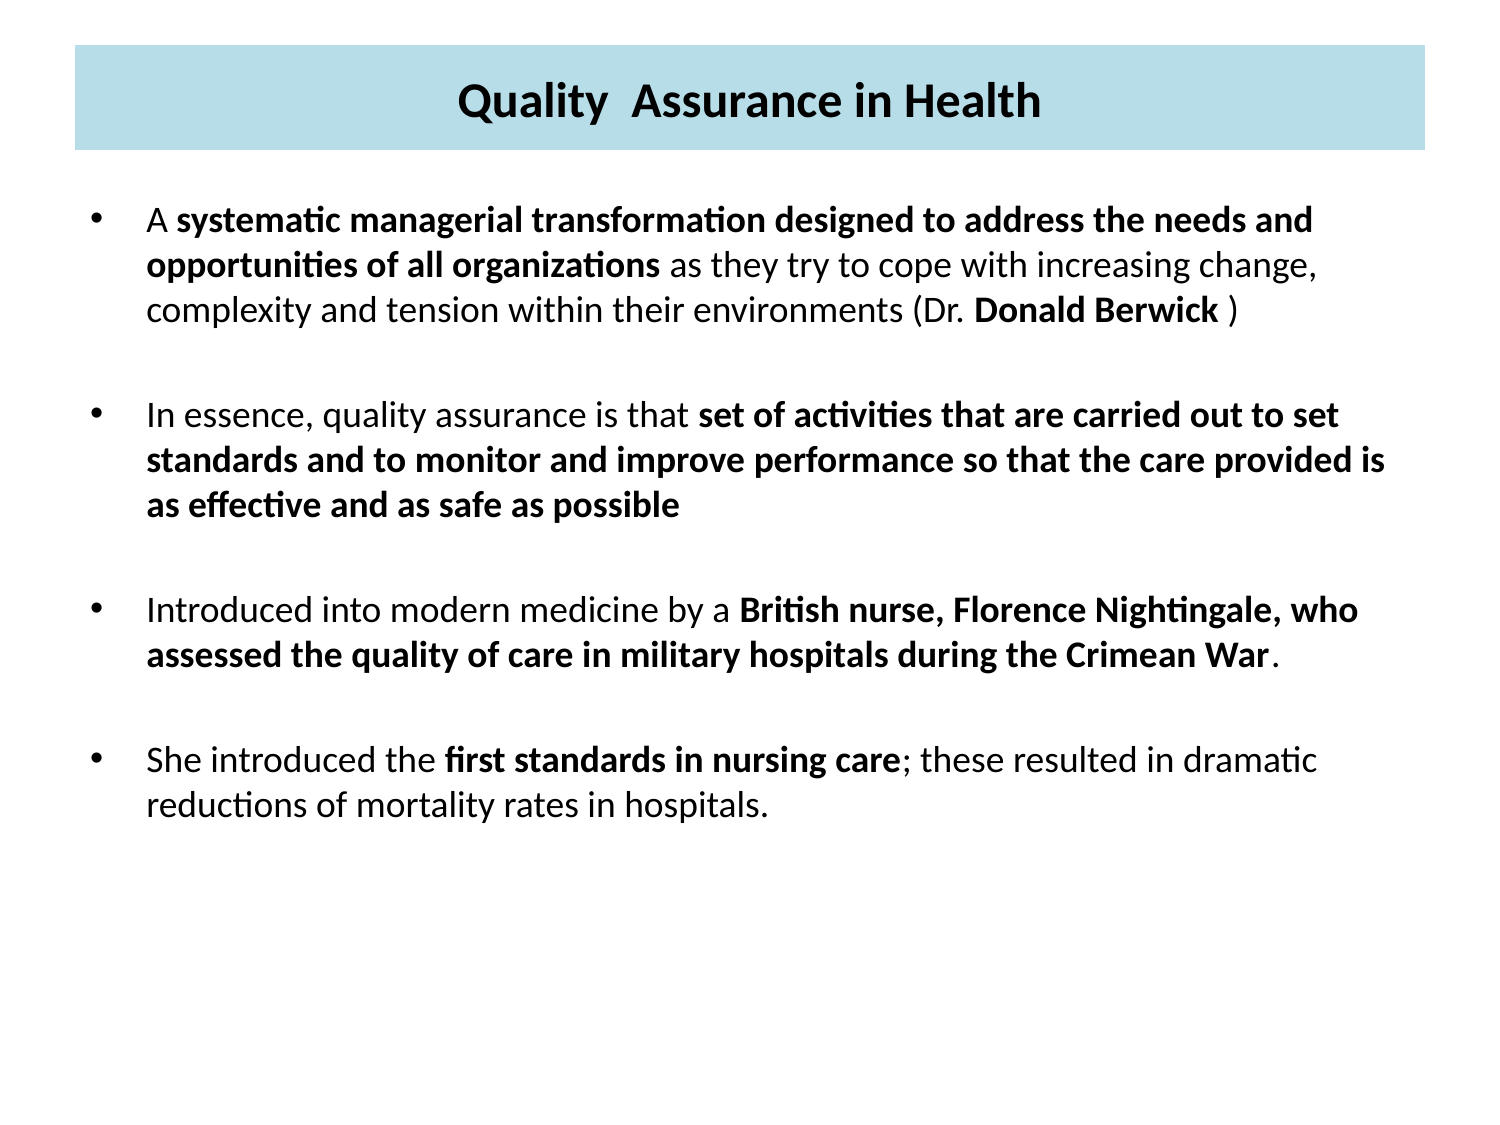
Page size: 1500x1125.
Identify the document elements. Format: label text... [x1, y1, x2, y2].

list A systematic managerial transformation designed to address the needs and opportunities of all organizations as they try to cope with increasing change, complexity and tension within their environments (Dr. Donald Berwick ) In essence, quality assurance is that set of activities that are carried out to set standards and to monitor and improve performance so that the care provided is as effective and as safe as possible Introduced into modern medicine by a British nurse, Florence Nightingale, who assessed the quality of care in military hospitals during the Crimean War. She introduced the first standards in nursing care; these resulted in dramatic reductions of mortality rates in hospitals. [75, 187, 1425, 1005]
title Quality Assurance in Health [75, 45, 1425, 150]
